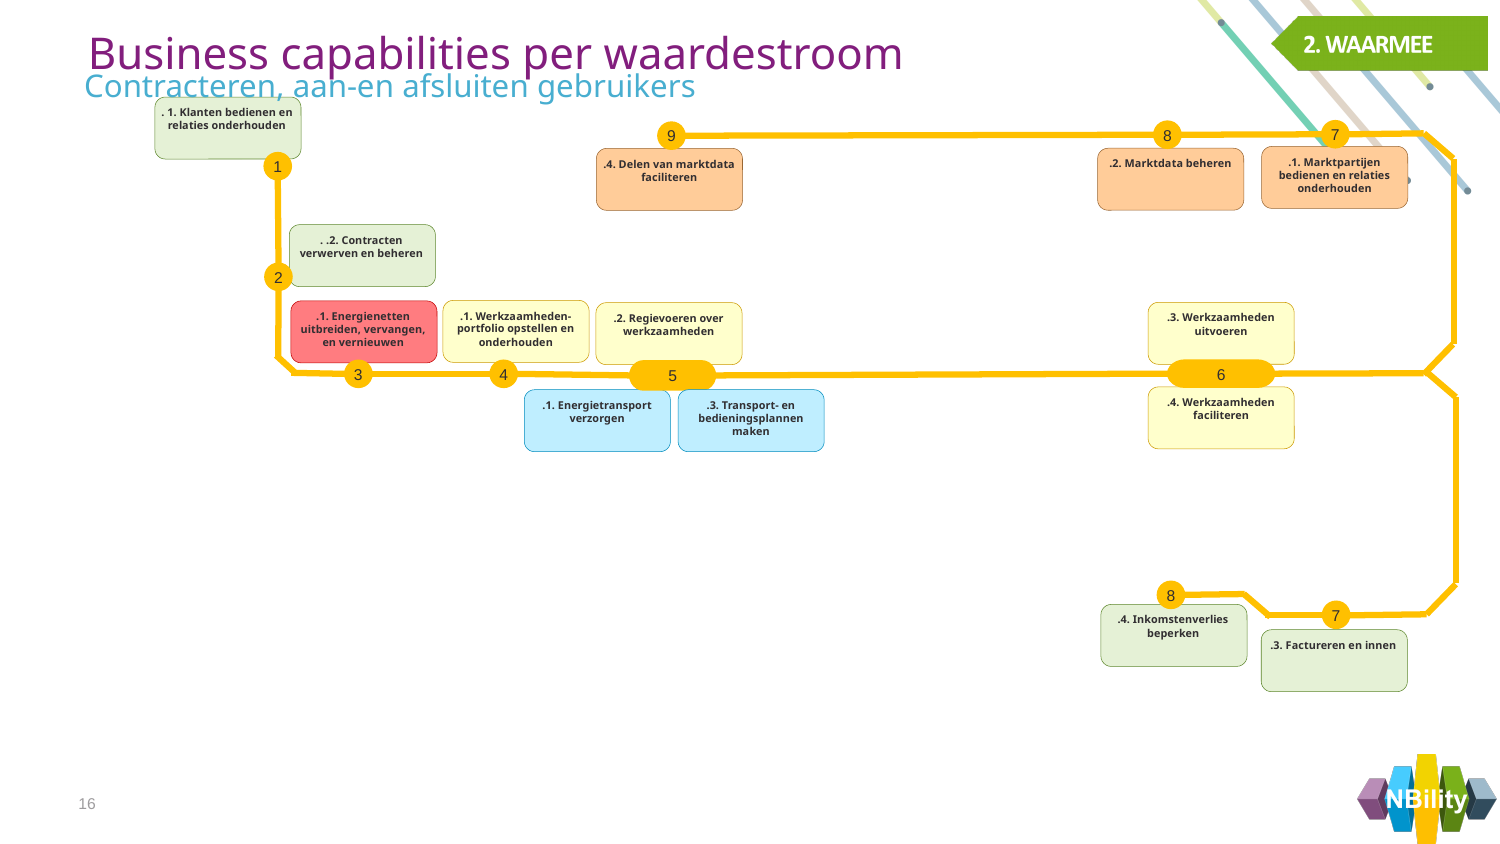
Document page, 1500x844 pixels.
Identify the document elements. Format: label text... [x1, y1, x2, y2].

picture [1271, 16, 1488, 76]
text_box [1426, 584, 1456, 615]
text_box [1243, 593, 1271, 617]
text_box 4 [489, 359, 518, 389]
text_box .2. Marktdata beheren [1097, 148, 1244, 211]
text_box .1. Energienetten uitbreiden, vervangen, en vernieuwen [290, 300, 438, 363]
text_box 7 [1322, 600, 1351, 630]
text_box Business capabilities per waardestroom [87, 20, 1181, 59]
text_box .4. Inkomstenverlies beperken [1100, 604, 1248, 667]
text_box 8 [1153, 120, 1182, 150]
text_box .1. Energietransport verzorgen [524, 389, 671, 452]
text_box 1 [263, 151, 293, 181]
text_box .1. Werkzaamheden-portfolio opstellen en onderhouden [442, 300, 590, 363]
text_box .1. Marktpartijen bedienen en relaties onderhouden [1261, 146, 1408, 209]
text_box 9 [657, 121, 686, 150]
text_box 3 [344, 359, 373, 389]
text_box .4. Delen van marktdata faciliteren [596, 148, 743, 211]
text_box 5 [629, 360, 716, 391]
picture [1357, 754, 1499, 844]
text_box .4. Werkzaamheden faciliteren [1148, 386, 1295, 449]
text_box .3. Factureren en innen [1261, 629, 1408, 692]
text_box 8 [1156, 580, 1185, 610]
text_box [1423, 344, 1453, 375]
text_box 6 [1167, 359, 1275, 388]
text_box Contracteren, aan-en afsluiten gebruikers [84, 59, 1217, 93]
text_box . 1. Klanten bedienen en relaties onderhouden [154, 97, 302, 160]
text_box .3. Werkzaamheden uitvoeren [1148, 302, 1295, 365]
table_header ..1. Strategische risico's inventariseren en bewaken [0, 0, 1500, 844]
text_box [1426, 372, 1456, 398]
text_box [1424, 133, 1454, 159]
text_box 2 [264, 262, 293, 291]
text_box 7 [1321, 119, 1350, 149]
text_box .3. Transport- en bedieningsplannen maken [678, 389, 825, 452]
text_box .2. Regievoeren over werkzaamheden [595, 302, 743, 365]
slide_number 16 [78, 793, 416, 839]
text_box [276, 355, 296, 373]
text_box . .2. Contracten verwerven en beheren [289, 224, 436, 287]
